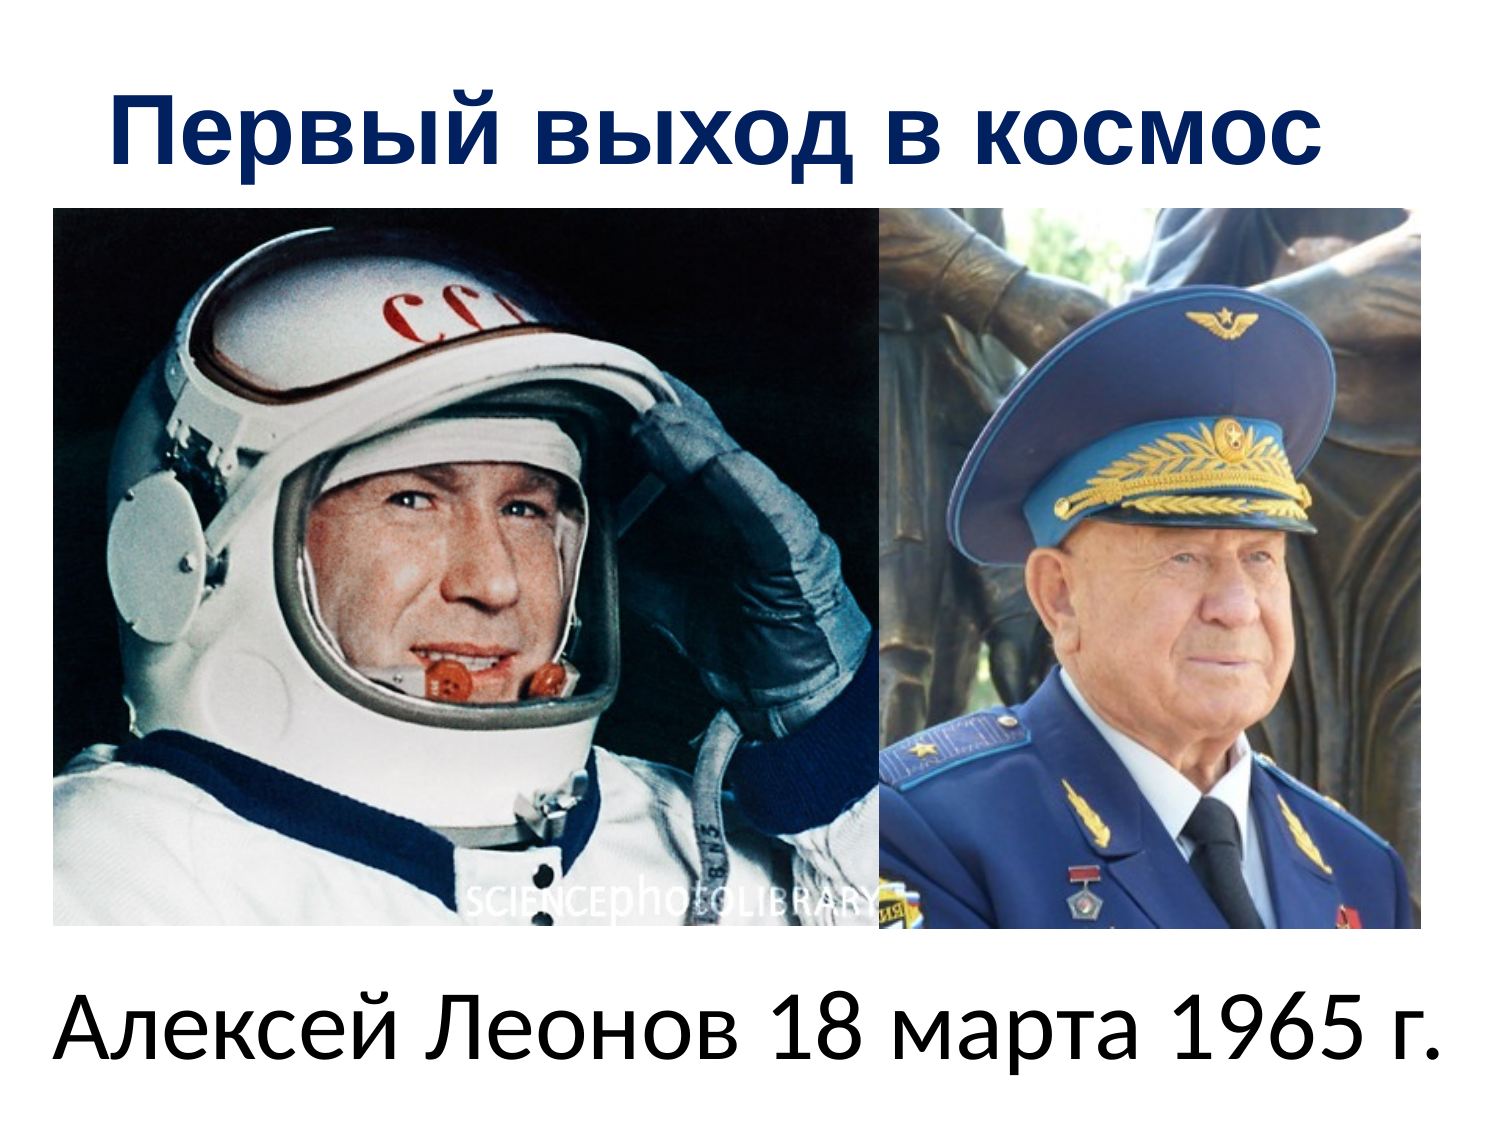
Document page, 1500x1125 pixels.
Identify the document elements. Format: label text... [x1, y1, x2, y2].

picture [52, 207, 1422, 929]
text_box Первый выход в космос [41, 30, 1392, 219]
text_box Алексей Леонов 18 марта 1965 г. [0, 952, 1500, 1087]
